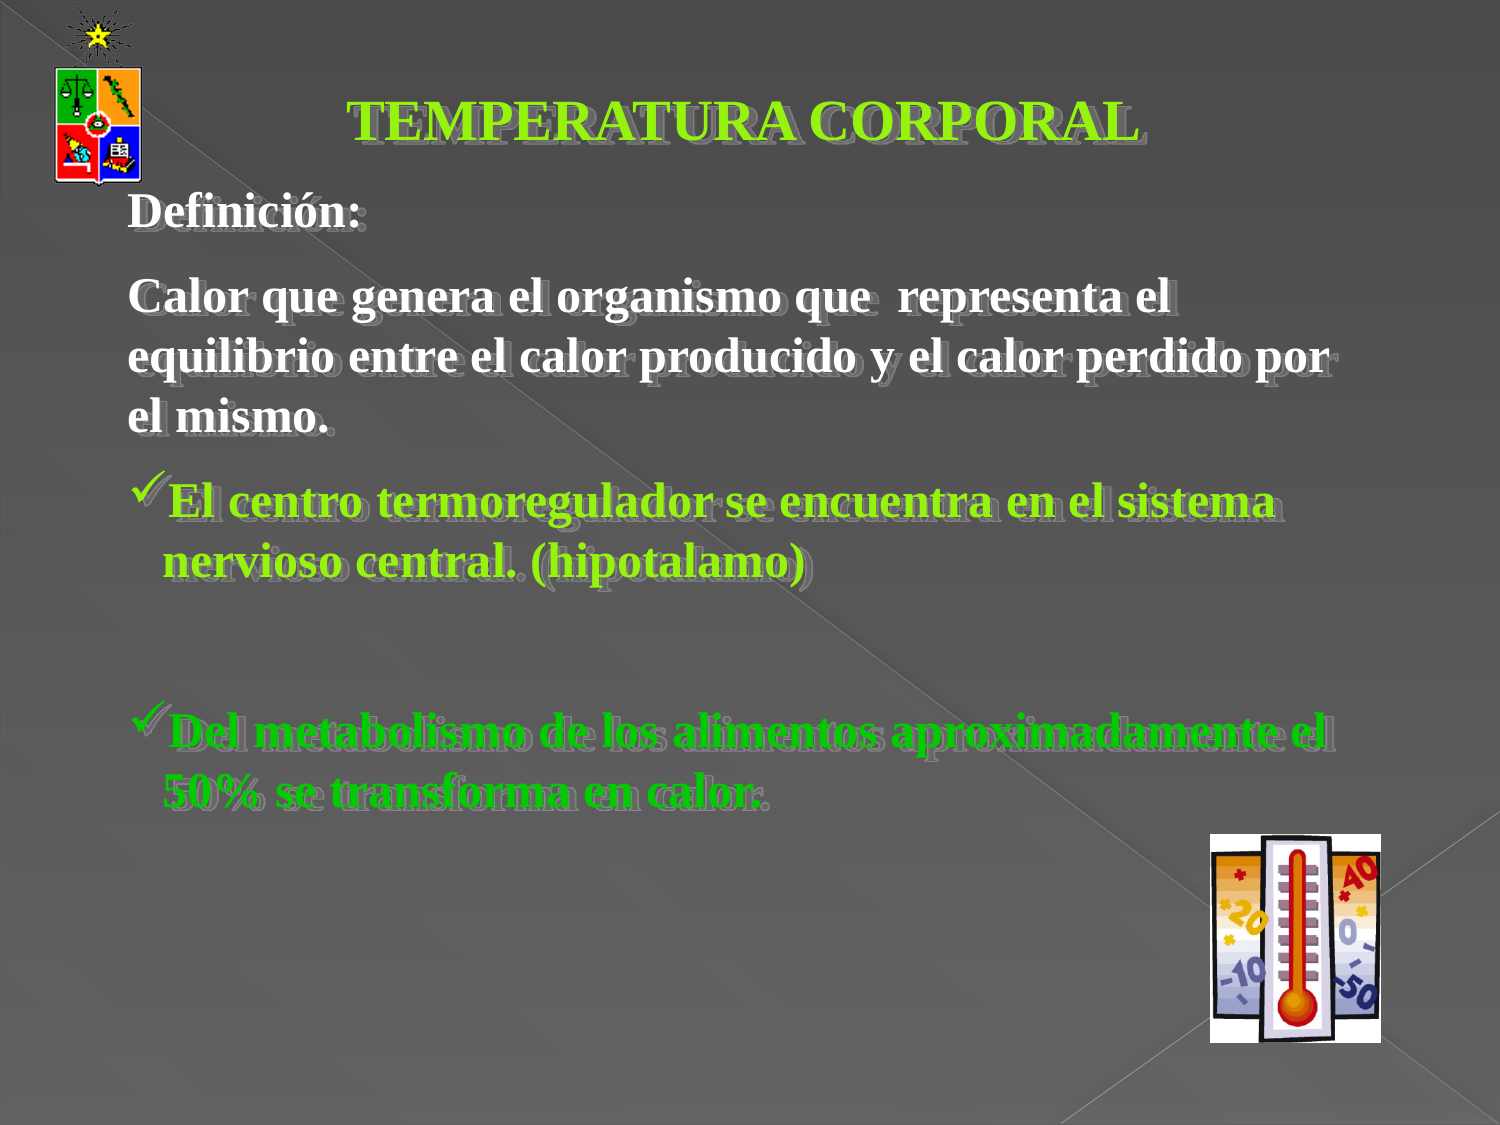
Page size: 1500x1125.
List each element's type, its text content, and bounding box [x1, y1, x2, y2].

text_box TEMPERATURA CORPORAL Definición: Calor que genera el organismo que representa el equilibrio entre el calor producido y el calor perdido por el mismo. El centro termoregulador se encuentra en el sistema nervioso central. (hipotalamo) Del metabolismo de los alimentos aproximadamente el 50% se transforma en calor. [112, 75, 1375, 910]
picture [1210, 833, 1381, 1043]
picture [37, 0, 160, 193]
